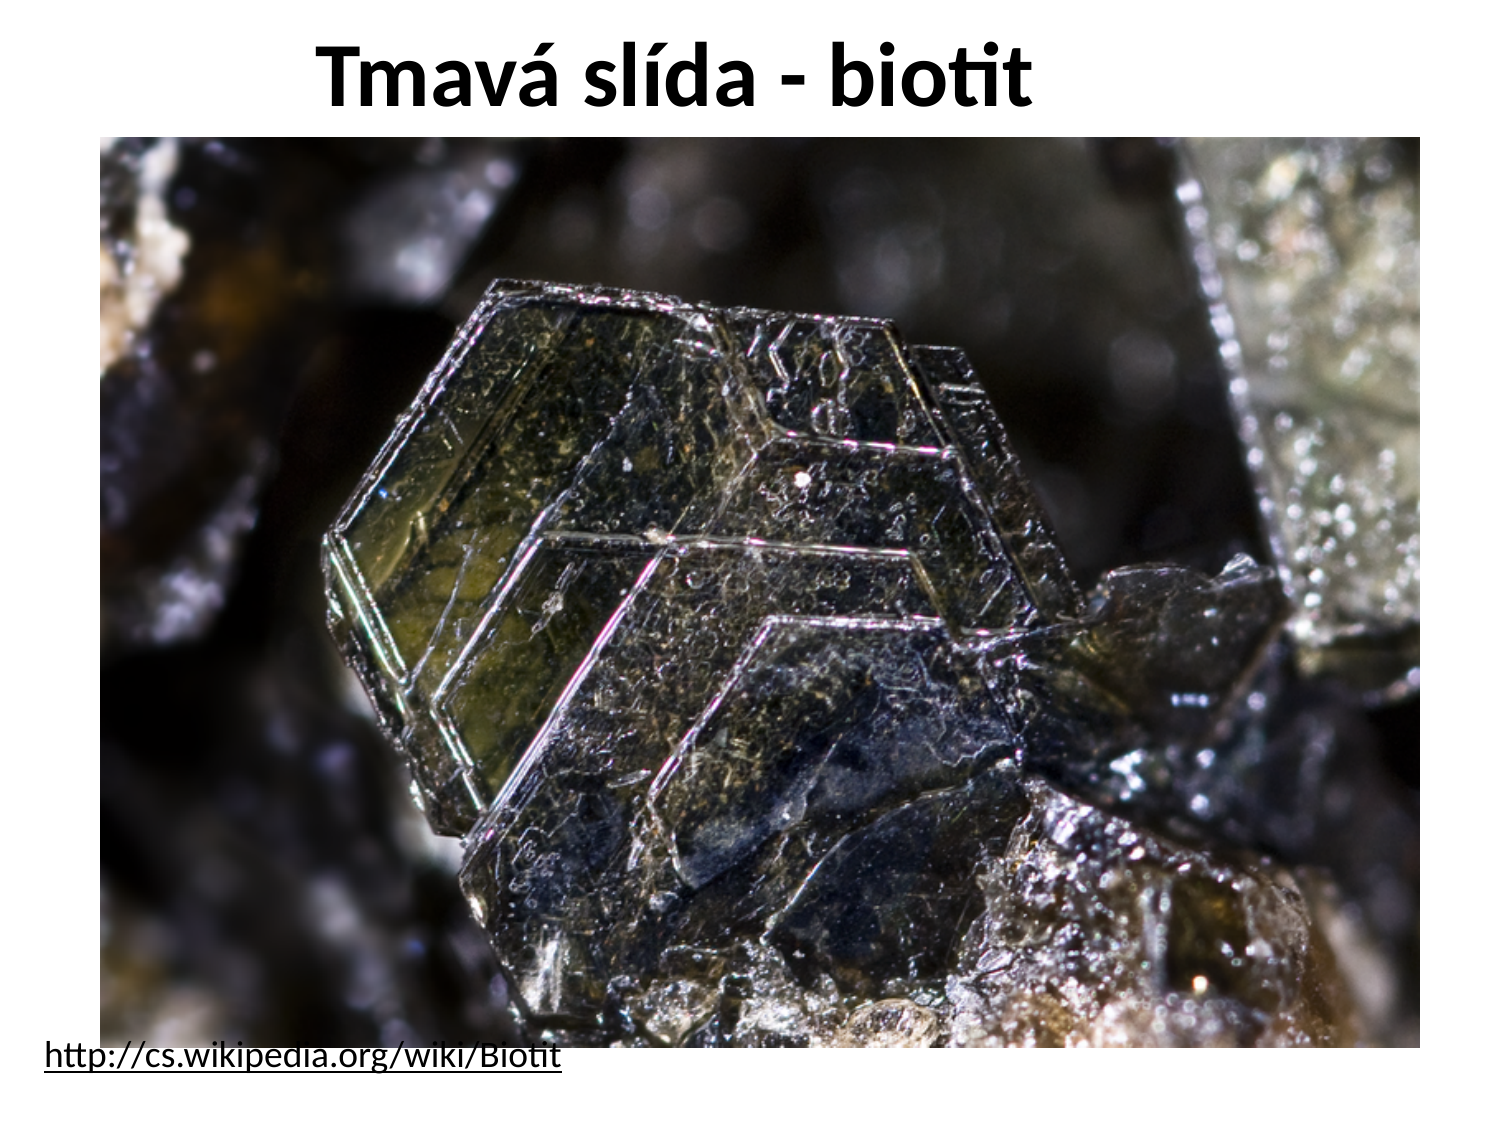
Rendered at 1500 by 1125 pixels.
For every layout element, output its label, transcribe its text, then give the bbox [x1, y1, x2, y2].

title Tmavá slída - biotit [0, 0, 1350, 140]
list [100, 136, 1420, 1048]
text_box http://cs.wikipedia.org/wiki/Biotit [29, 1023, 668, 1083]
